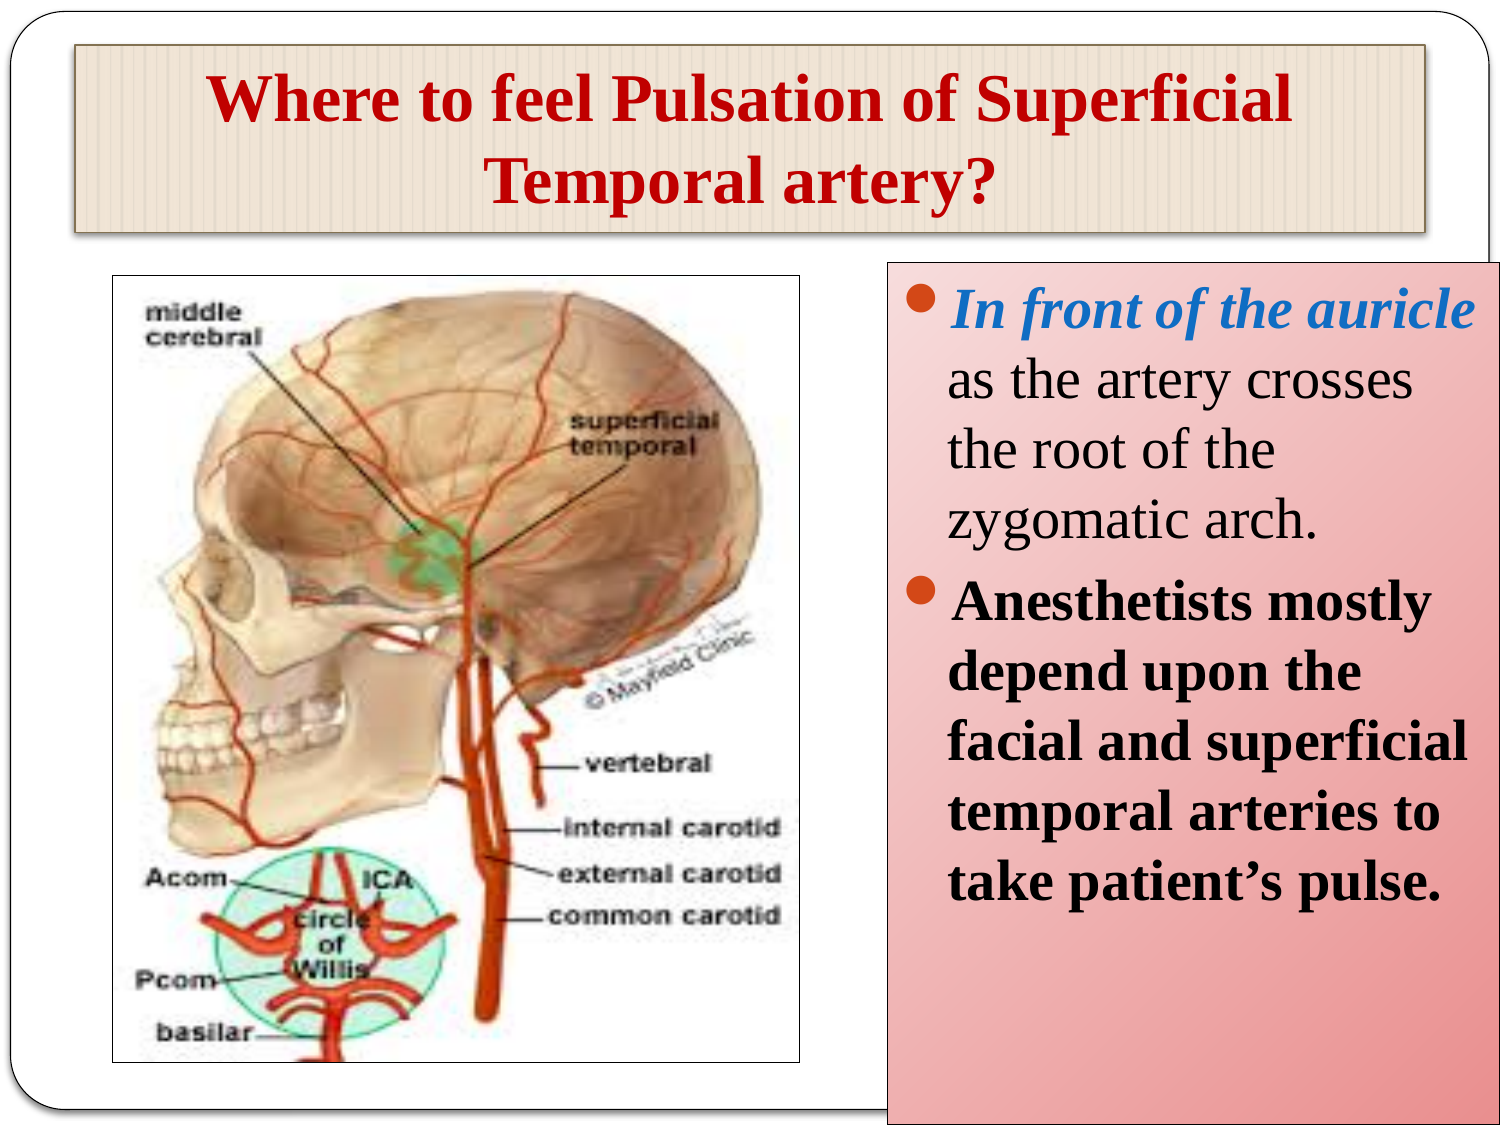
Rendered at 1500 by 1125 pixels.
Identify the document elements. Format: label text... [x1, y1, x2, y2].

title Where to feel Pulsation of Superficial Temporal artery? [74, 44, 1426, 233]
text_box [112, 274, 801, 1063]
list In front of the auricle as the artery crosses the root of the zygomatic arch. Anesthetists mostly depend upon the facial and superficial temporal arteries to take patient’s pulse. [887, 262, 1500, 1125]
